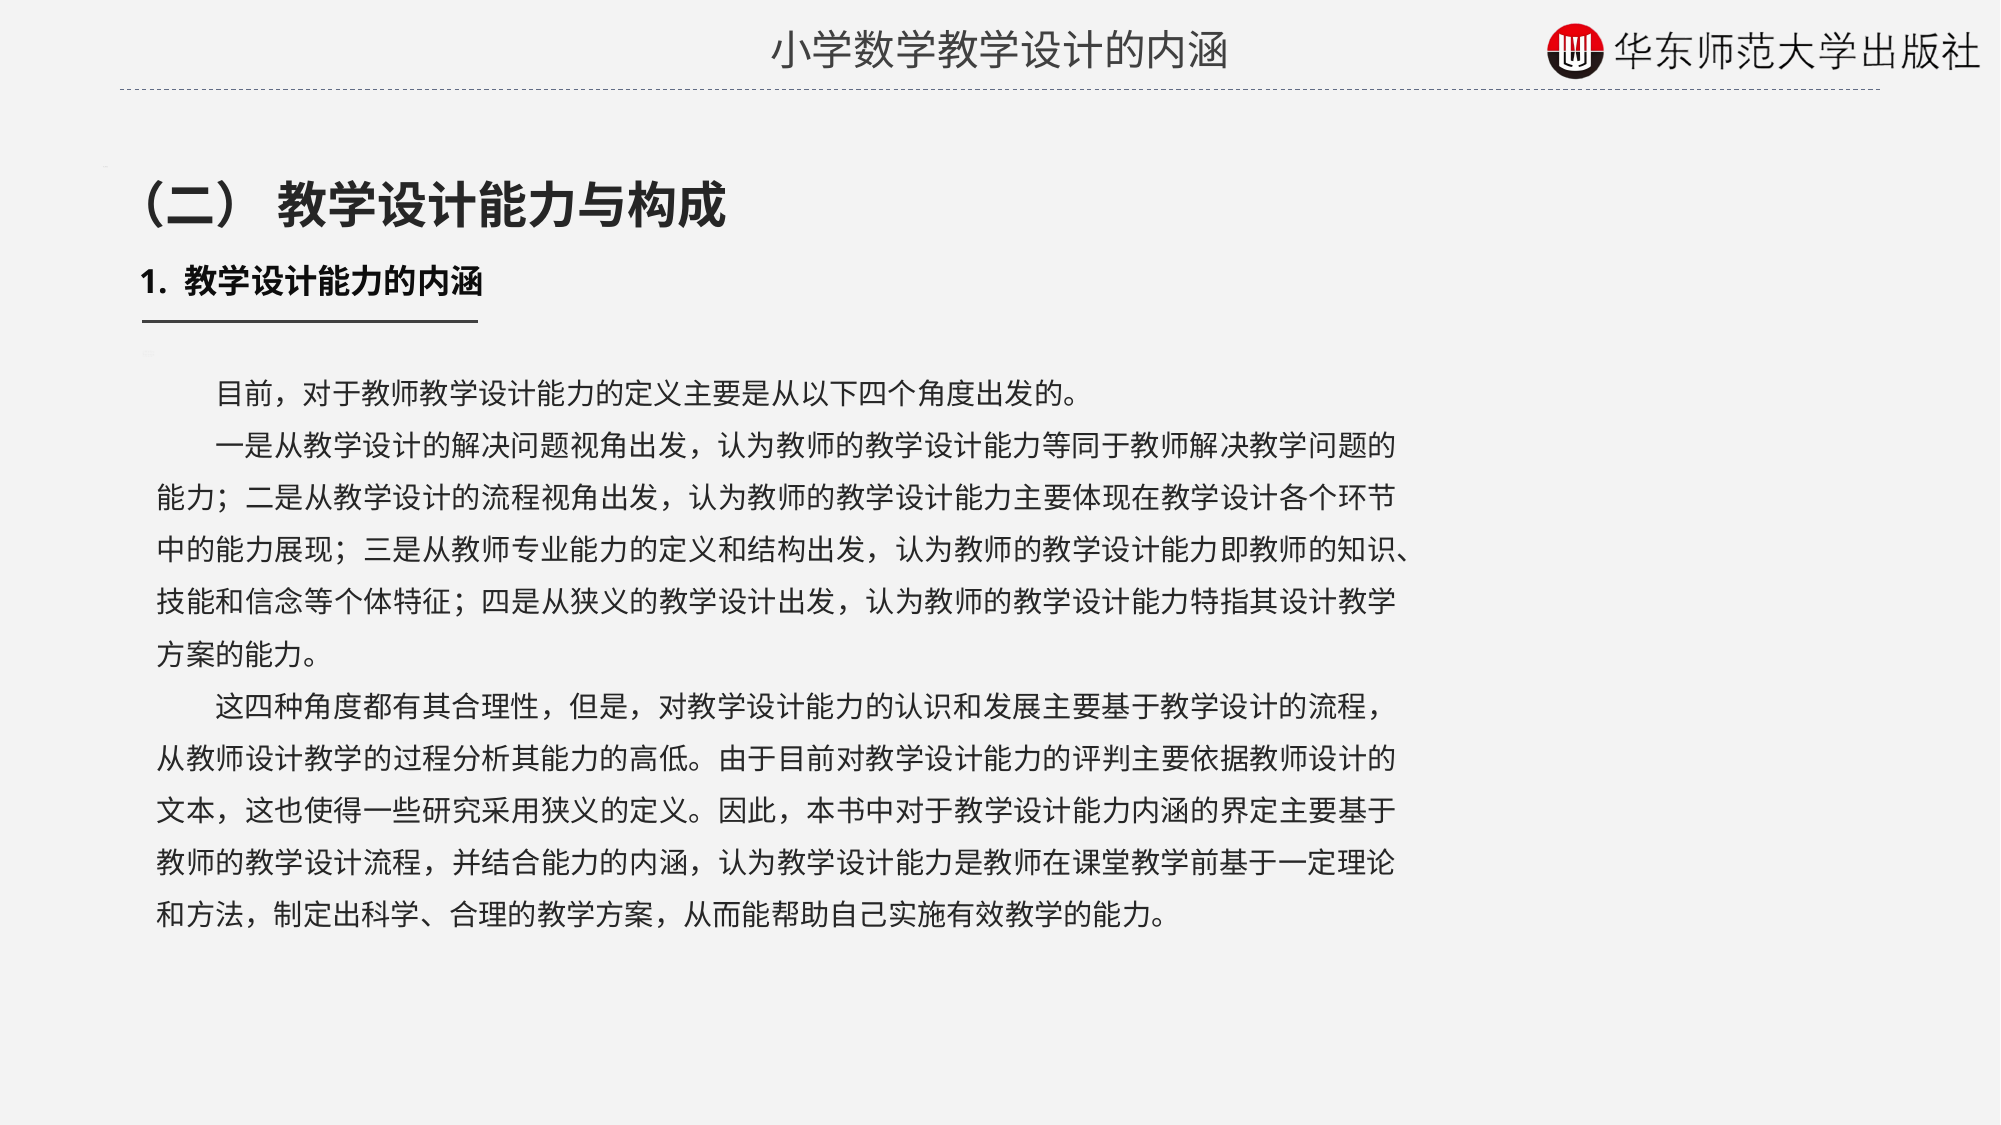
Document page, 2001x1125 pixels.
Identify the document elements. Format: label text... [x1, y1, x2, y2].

text_box 目前，对于教师教学设计能力的定义主要是从以下四个角度出发的。 一是从教学设计的解决问题视角出发，认为教师的教学设计能力等同于教师解决教学问题的能力；二是从教学设计的流程视角出发，认为教师的教学设计能力主要体现在教学设计各个环节中的能力展现；三是从教师专业能力的定义和结构出发，认为教师的教学设计能力即教师的知识、技能和信念等个体特征；四是从狭义的教学设计出发，认为教师的教学设计能力特指其设计教学方案的能力。 这四种角度都有其合理性，但是，对教学设计能力的认识和发展主要基于教学设计的流程，从教师设计教学的过程分析其能力的高低。由于目前对教学设计能力的评判主要依据教师设计的文本，这也使得一些研究采用狭义的定义。因此，本书中对于教学设计能力内涵的界定主要基于教师的教学设计流程，并结合能力的内涵，认为教学设计能力是教师在课堂教学前基于一定理论和方法，制定出科学、合理的教学方案，从而能帮助自己实施有效教学的能力。 [142, 350, 1412, 939]
text_box （二） 教学设计能力与构成 [101, 166, 806, 242]
text_box 1. 教学设计能力的内涵 [124, 253, 807, 308]
text_box 小学数学教学设计的内涵 [680, 23, 1320, 74]
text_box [1536, 13, 1989, 83]
